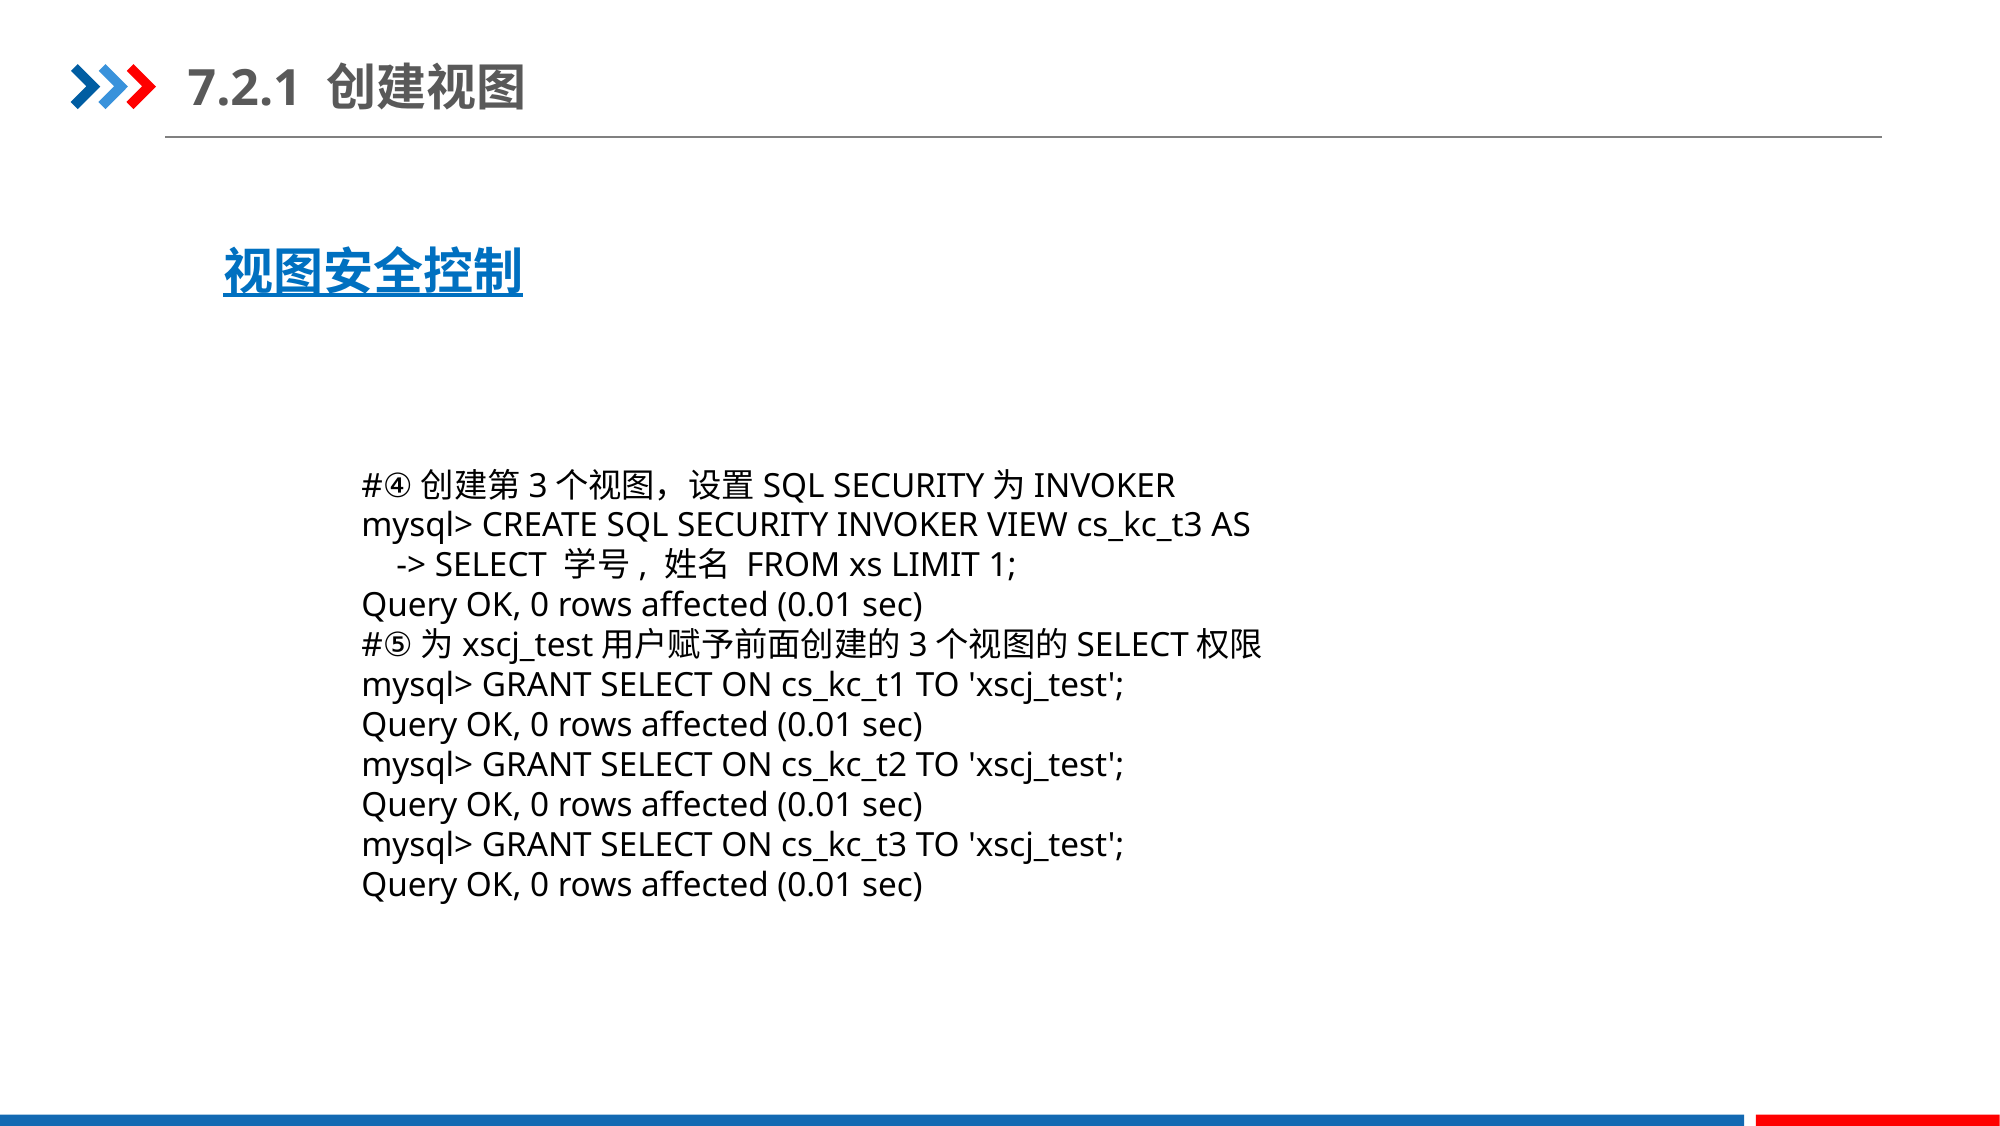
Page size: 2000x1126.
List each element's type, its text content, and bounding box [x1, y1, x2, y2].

text_box 7.2.1 创建视图 [187, 43, 827, 127]
text_box #④创建第3个视图，设置SQL SECURITY为INVOKER mysql> CREATE SQL SECURITY INVOKER VIEW cs_kc_t3 AS -> SELECT 学号, 姓名 FROM xs LIMIT 1; Query OK, 0 rows affected (0.01 sec) #⑤为xscj_test用户赋予前面创建的3个视图的SELECT权限 mysql> GRANT SELECT ON cs_kc_t1 TO 'xscj_test'; Query OK, 0 rows affected (0.01 sec) mysql> GRANT SELECT ON cs_kc_t2 TO 'xscj_test'; Query OK, 0 rows affected (0.01 sec) mysql> GRANT SELECT ON cs_kc_t3 TO 'xscj_test'; Query OK, 0 rows affected (0.01 sec) [303, 456, 1517, 911]
text_box 视图安全控制 [208, 231, 781, 307]
